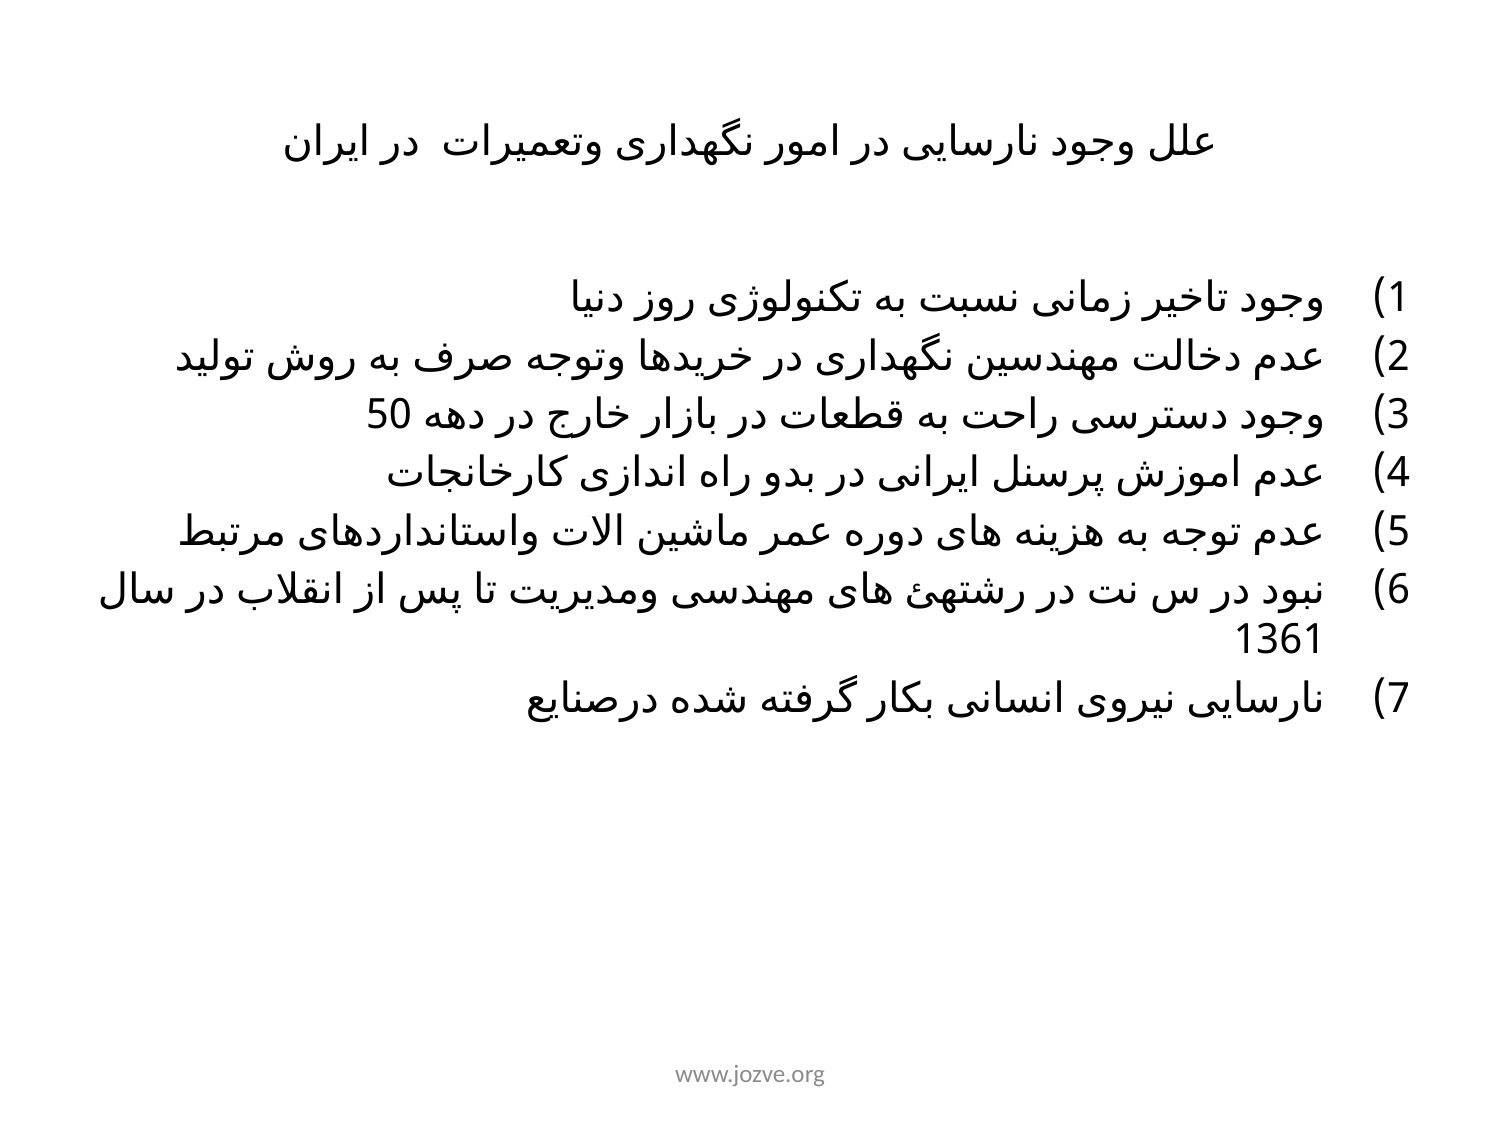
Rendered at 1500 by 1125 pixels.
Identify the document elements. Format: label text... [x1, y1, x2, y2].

footer www.jozve.org [512, 1042, 988, 1103]
list وجود تاخیر زمانی نسبت به تکنولوژی روز دنیا عدم دخالت مهندسین نگهداری در خریدها وتوجه صرف به روش تولید وجود دسترسی راحت به قطعات در بازار خارج در دهه 50 عدم اموزش پرسنل ایرانی در بدو راه اندازی کارخانجات عدم توجه به هزینه های دوره عمر ماشین الات واستانداردهای مرتبط نبود در س نت در رشتهئ های مهندسی ومدیریت تا پس از انقلاب در سال 1361 نارسایی نیروی انسانی بکار گرفته شده درصنایع [75, 262, 1425, 1005]
title علل وجود نارسایی در امور نگهداری وتعمیرات در ایران [75, 45, 1425, 233]
